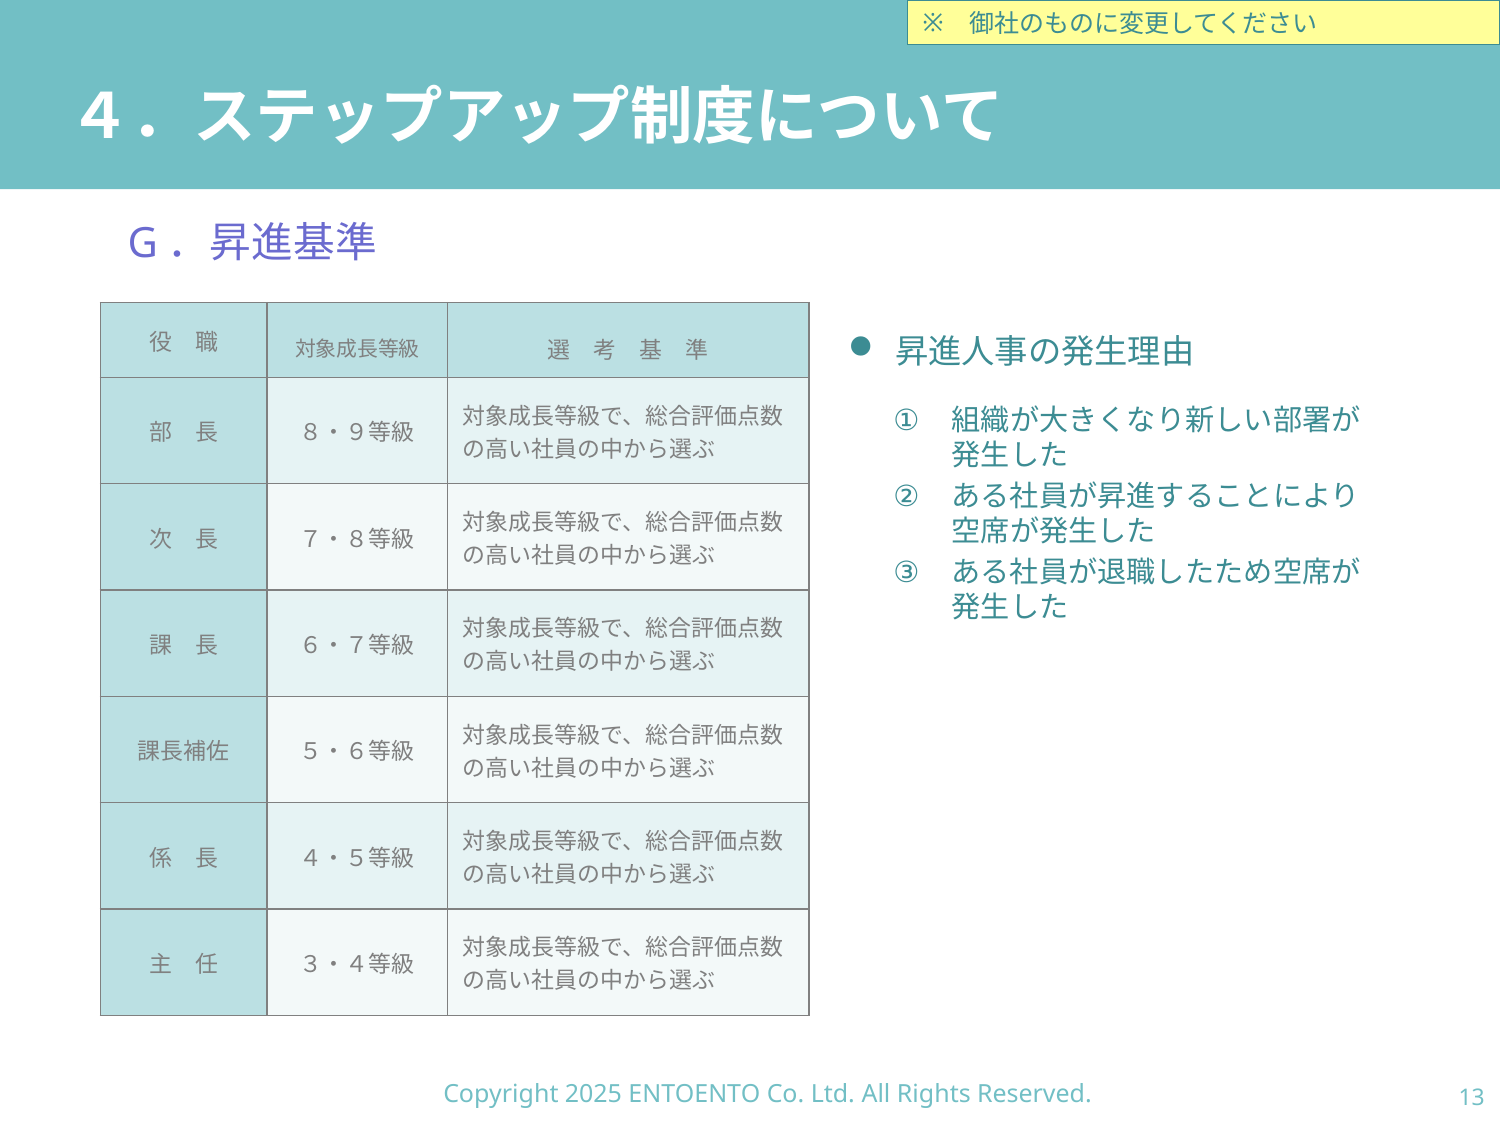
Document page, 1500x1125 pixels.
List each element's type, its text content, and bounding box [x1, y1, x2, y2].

table_cell ６・７等級 [268, 591, 447, 696]
table_cell ５・６等級 [268, 697, 447, 802]
table_cell ７・８等級 [268, 484, 447, 589]
table_cell 対象成長等級で、総合評価点数の高い社員の中から選ぶ [448, 378, 808, 483]
table_cell ８・９等級 [268, 378, 447, 483]
footer Copyright 2025 ENTOENTO Co. Ltd. All Rights Reserved. [206, 1070, 1331, 1125]
table_cell 主 任 [101, 910, 266, 1015]
text_box 御社のものに変更してください [907, 0, 1500, 45]
table_cell 対象成長等級で、総合評価点数の高い社員の中から選ぶ [448, 910, 808, 1015]
table_cell 対象成長等級で、総合評価点数の高い社員の中から選ぶ [448, 803, 808, 908]
table_cell 対象成長等級で、総合評価点数の高い社員の中から選ぶ [448, 697, 808, 802]
slide_number 12 [1187, 1074, 1500, 1121]
table_header 選 考 基 準 [448, 303, 808, 377]
table_cell 次 長 [101, 484, 266, 589]
table_cell ３・４等級 [268, 910, 447, 1015]
table_header 対象成長等級 [268, 303, 447, 377]
table_cell 対象成長等級で、総合評価点数の高い社員の中から選ぶ [448, 484, 808, 589]
title ４．ステップアップ制度について [53, 42, 1388, 185]
table_cell 部 長 [101, 378, 266, 483]
table_header 役 職 [101, 303, 266, 377]
table_cell 対象成長等級で、総合評価点数の高い社員の中から選ぶ [448, 591, 808, 696]
table_cell 課長補佐 [101, 697, 266, 802]
list G．昇進基準 昇進人事の発生理由 組織が大きくなり新しい部署が発生した ある社員が昇進することにより空席が発生した ある社員が退職したため空席が発生した [112, 208, 1388, 1012]
table_cell 係 長 [101, 803, 266, 908]
table_cell 課 長 [101, 591, 266, 696]
table_cell ４・５等級 [268, 803, 447, 908]
